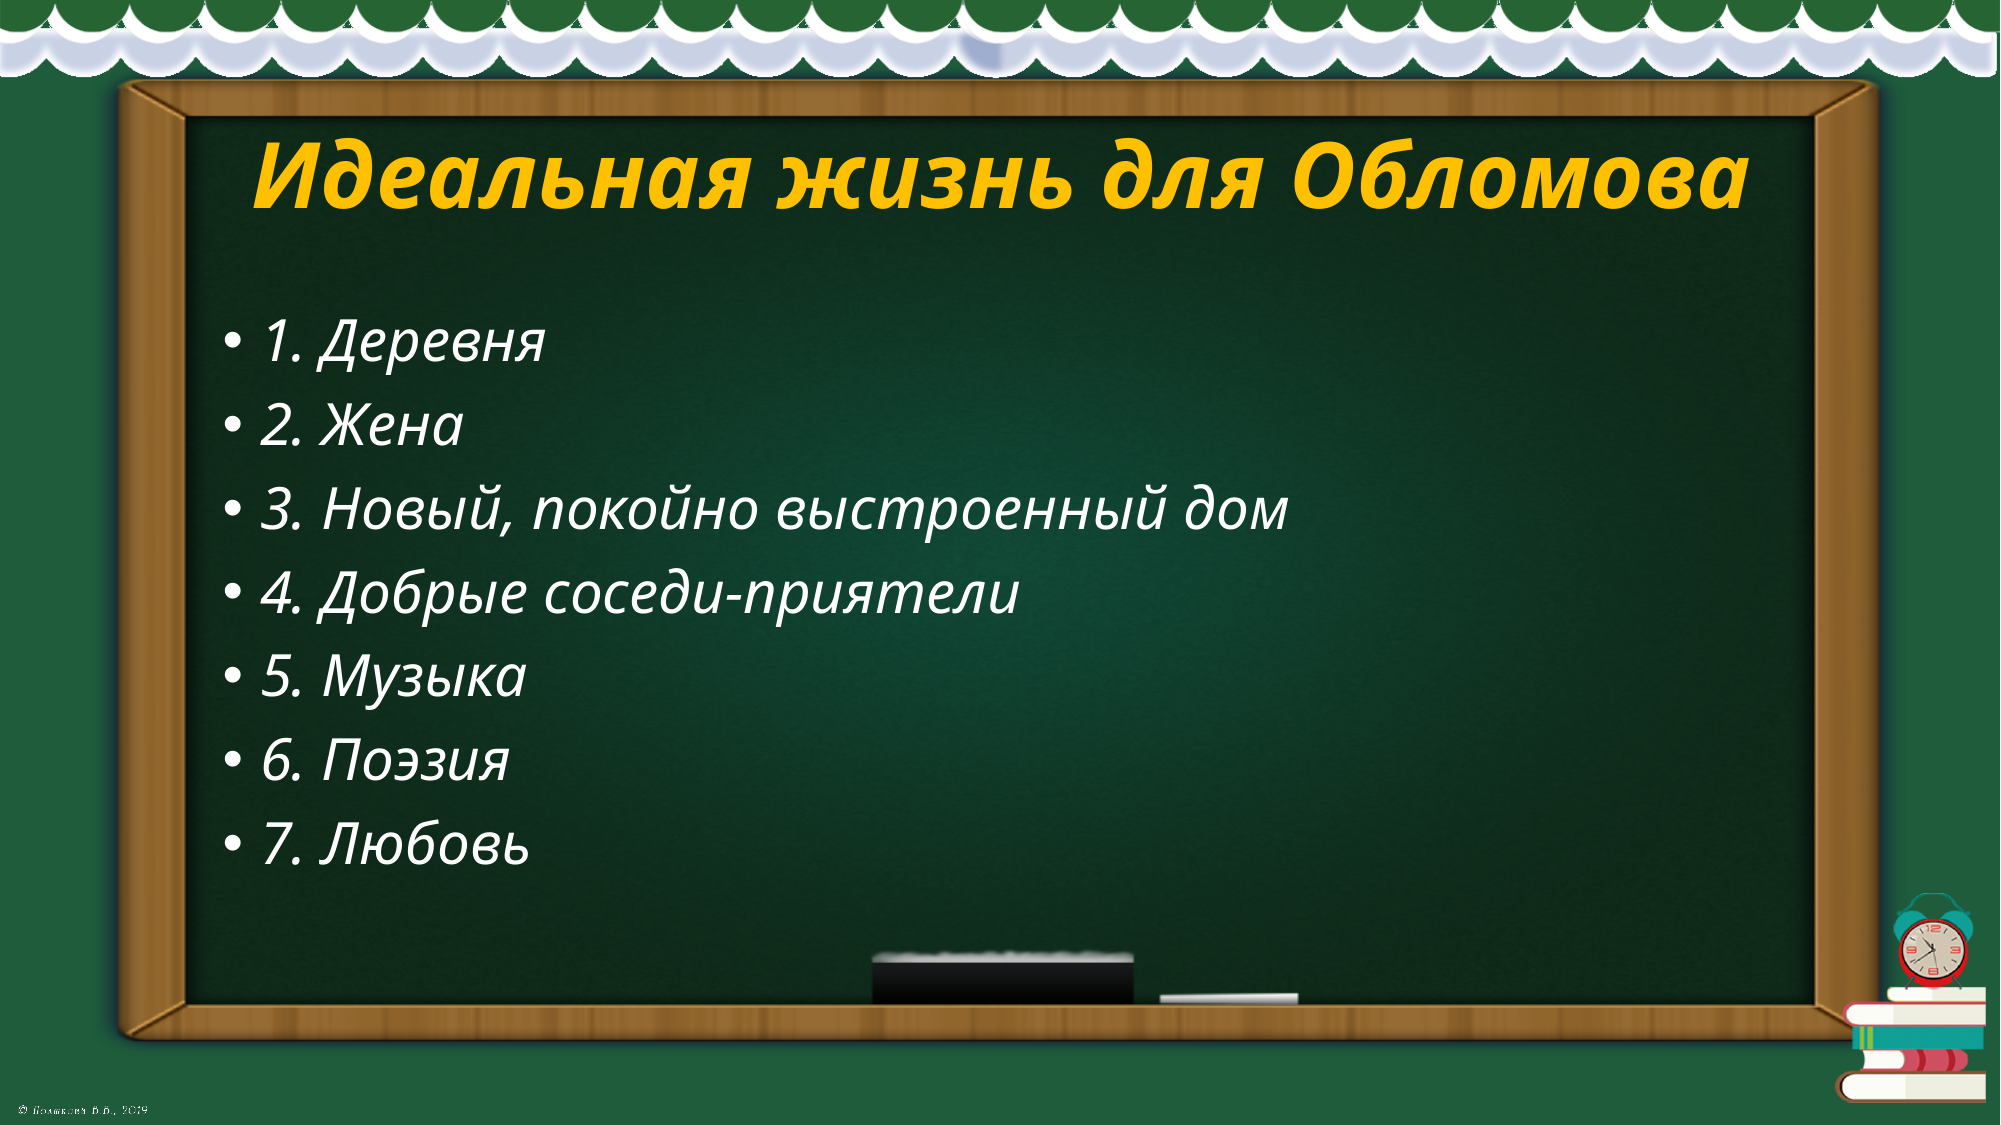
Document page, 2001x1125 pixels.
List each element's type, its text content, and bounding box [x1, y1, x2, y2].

picture [10, 1089, 159, 1125]
title Идеальная жизнь для Обломова [209, 64, 1796, 294]
picture [0, 0, 2000, 1103]
list 1. Деревня 2. Жена 3. Новый, покойно выстроенный дом 4. Добрые соседи-приятели 5. Музыка 6. Поэзия 7. Любовь [207, 303, 1792, 1009]
